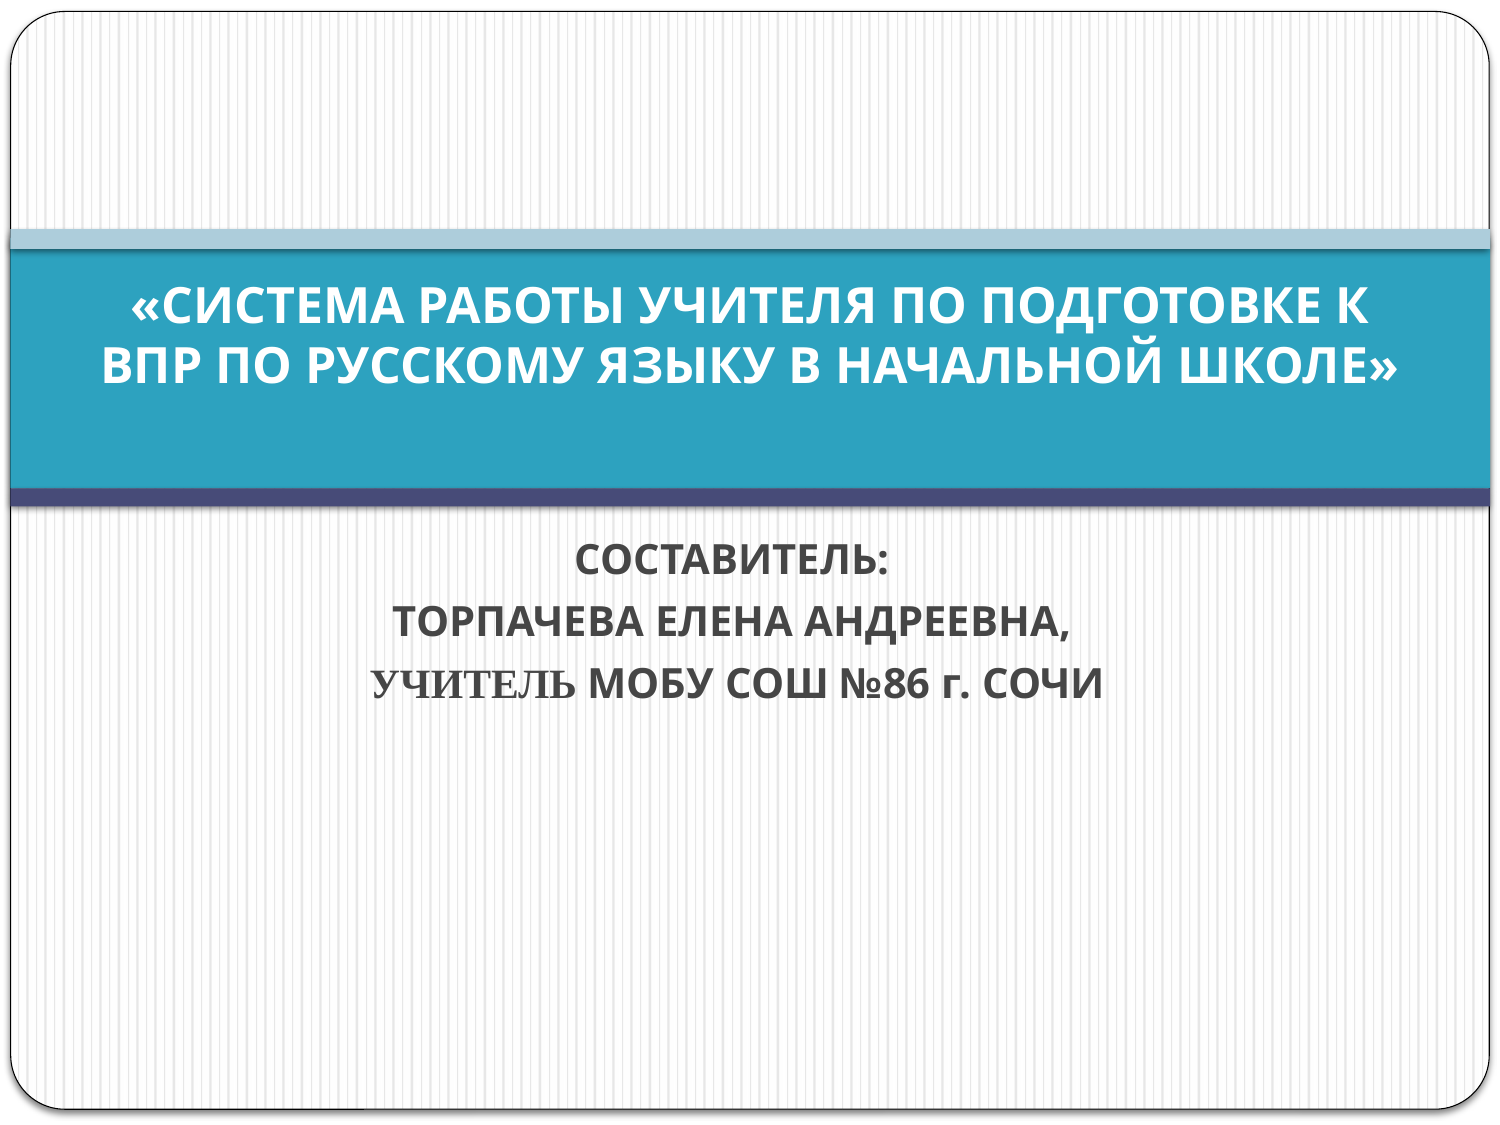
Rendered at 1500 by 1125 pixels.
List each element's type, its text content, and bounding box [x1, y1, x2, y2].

subtitle СОСТАВИТЕЛЬ: ТОРПАЧЕВА ЕЛЕНА АНДРЕЕВНА, УЧИТЕЛЬ МОБУ СОШ №86 г. СОЧИ [212, 525, 1263, 788]
title «СИСТЕМА РАБОТЫ УЧИТЕЛЯ ПО ПОДГОТОВКЕ К ВПР ПО РУССКОМУ ЯЗЫКУ В НАЧАЛЬНОЙ ШКОЛЕ» [75, 247, 1425, 489]
